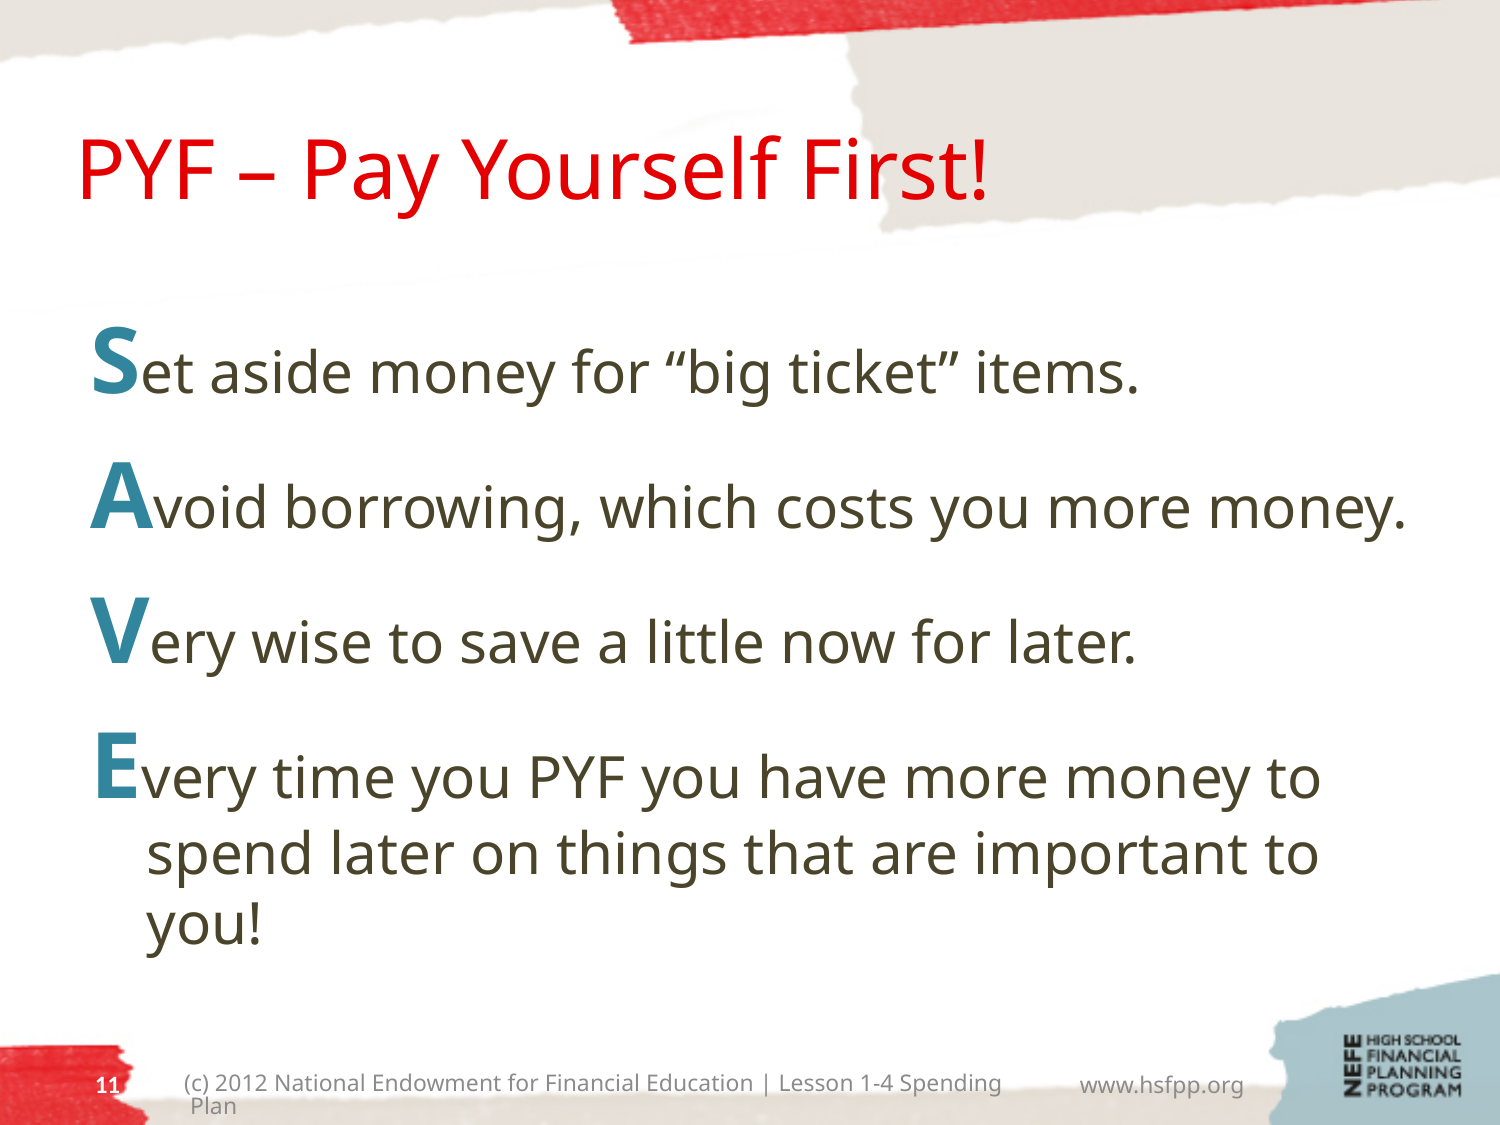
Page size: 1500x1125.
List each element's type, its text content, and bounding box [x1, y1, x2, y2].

slide_number www.hsfpp.org [1024, 1042, 1260, 1125]
slide_number 10 [75, 1042, 141, 1125]
list Set aside money for “big ticket” items. Avoid borrowing, which costs you more money. Very wise to save a little now for later. Every time you PYF you have more money to spend later on things that are important to you! [75, 294, 1425, 971]
picture [0, 0, 1500, 1125]
title PYF – Pay Yourself First! [75, 78, 1425, 254]
footer (c) 2012 National Endowment for Financial Education | Lesson 1-4 Spending Plan [169, 1042, 1024, 1125]
